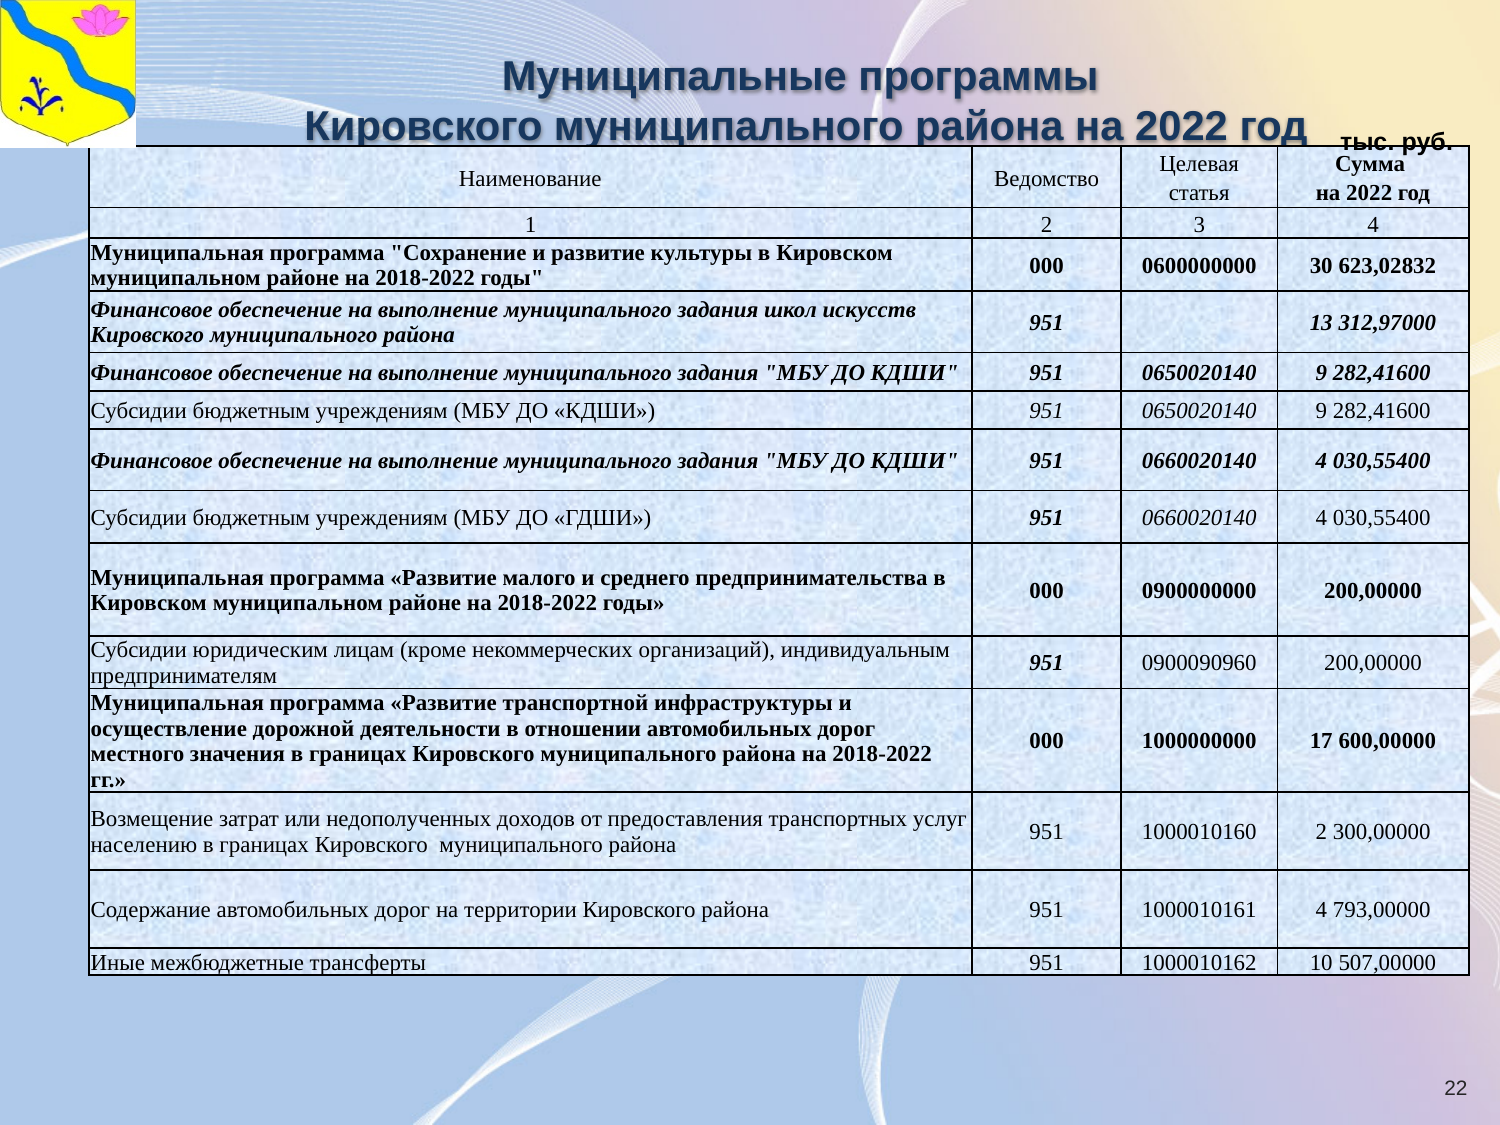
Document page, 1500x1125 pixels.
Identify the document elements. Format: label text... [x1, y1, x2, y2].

table_cell 951 [973, 491, 1120, 542]
table_cell 951 [973, 793, 1120, 869]
table_cell 1 [90, 208, 971, 237]
table_cell Муниципальная программа «Развитие малого и среднего предпринимательства в Кировском муниципальном районе на 2018-2022 годы» [90, 544, 971, 635]
table_cell 951 [973, 392, 1120, 428]
table_cell 4 030,55400 [1278, 430, 1468, 490]
table_cell 30 623,02832 [1278, 239, 1468, 290]
table_cell 0600000000 [1122, 239, 1277, 290]
table_cell 1000000000 [1122, 689, 1277, 791]
table_cell 1000010161 [1122, 871, 1277, 947]
table_cell Возмещение затрат или недополученных доходов от предоставления транспортных услуг населению в границах Кировского муниципального района [90, 793, 971, 869]
table_cell 0650020140 [1122, 353, 1277, 390]
table_cell 0900090960 [1122, 637, 1277, 688]
table_cell Финансовое обеспечение на выполнение муниципального задания школ искусств Кировского муниципального района [90, 292, 971, 352]
table_cell 000 [973, 689, 1120, 791]
table_cell 17 600,00000 [1278, 689, 1468, 791]
table_cell 10 507,00000 [1278, 949, 1468, 974]
table_cell 0650020140 [1122, 392, 1277, 428]
table_cell Субсидии юридическим лицам (кроме некоммерческих организаций), индивидуальным предпринимателям [90, 637, 971, 688]
table_cell Содержание автомобильных дорог на территории Кировского района [90, 871, 971, 947]
table_cell 3 [1122, 208, 1277, 237]
table_cell Финансовое обеспечение на выполнение муниципального задания "МБУ ДО КДШИ" [90, 430, 971, 490]
picture [0, 0, 1500, 1125]
table_cell 1000010160 [1122, 793, 1277, 869]
table_cell Муниципальная программа "Сохранение и развитие культуры в Кировском муниципальном районе на 2018-2022 годы" [90, 239, 971, 290]
table_cell 951 [973, 292, 1120, 352]
table_cell Муниципальная программа «Развитие транспортной инфраструктуры и осуществление дорожной деятельности в отношении автомобильных дорог местного значения в границах Кировского муниципального района на 2018-2022 гг.» [90, 689, 971, 791]
slide_number 22 [1417, 1057, 1494, 1118]
table_cell 200,00000 [1278, 637, 1468, 688]
table_cell 000 [973, 544, 1120, 635]
table_cell 4 030,55400 [1278, 491, 1468, 542]
table_cell 1000010162 [1122, 949, 1277, 974]
table_cell 951 [973, 353, 1120, 390]
table_cell 951 [973, 430, 1120, 490]
table_cell Финансовое обеспечение на выполнение муниципального задания "МБУ ДО КДШИ" [90, 353, 971, 390]
table_cell 951 [973, 871, 1120, 947]
table_cell [1122, 292, 1277, 352]
table_cell 951 [973, 949, 1120, 974]
table_cell 951 [973, 637, 1120, 688]
table_cell Иные межбюджетные трансферты [90, 949, 971, 974]
table_header Сумма на 2022 год [1278, 147, 1468, 207]
text_box тыс. руб. [1325, 118, 1468, 163]
table_cell 13 312,97000 [1278, 292, 1468, 352]
table_cell Субсидии бюджетным учреждениям (МБУ ДО «ГДШИ») [90, 491, 971, 542]
table_header Целевая статья [1122, 147, 1277, 207]
table_cell 4 [1278, 208, 1468, 237]
table_cell Субсидии бюджетным учреждениям (МБУ ДО «КДШИ») [90, 392, 971, 428]
table_cell 0660020140 [1122, 430, 1277, 490]
table_cell 2 300,00000 [1278, 793, 1468, 869]
table_cell 200,00000 [1278, 544, 1468, 635]
title Муниципальные программы Кировского муниципального района на 2022 год [150, 26, 1463, 145]
table_cell 9 282,41600 [1278, 392, 1468, 428]
table_cell 2 [973, 208, 1120, 237]
table_cell 0900000000 [1122, 544, 1277, 635]
table_cell 0660020140 [1122, 491, 1277, 542]
table_cell 9 282,41600 [1278, 353, 1468, 390]
table_cell 000 [973, 239, 1120, 290]
table_header Наименование [90, 147, 971, 207]
table_cell 4 793,00000 [1278, 871, 1468, 947]
table_header Ведомство [973, 147, 1120, 207]
